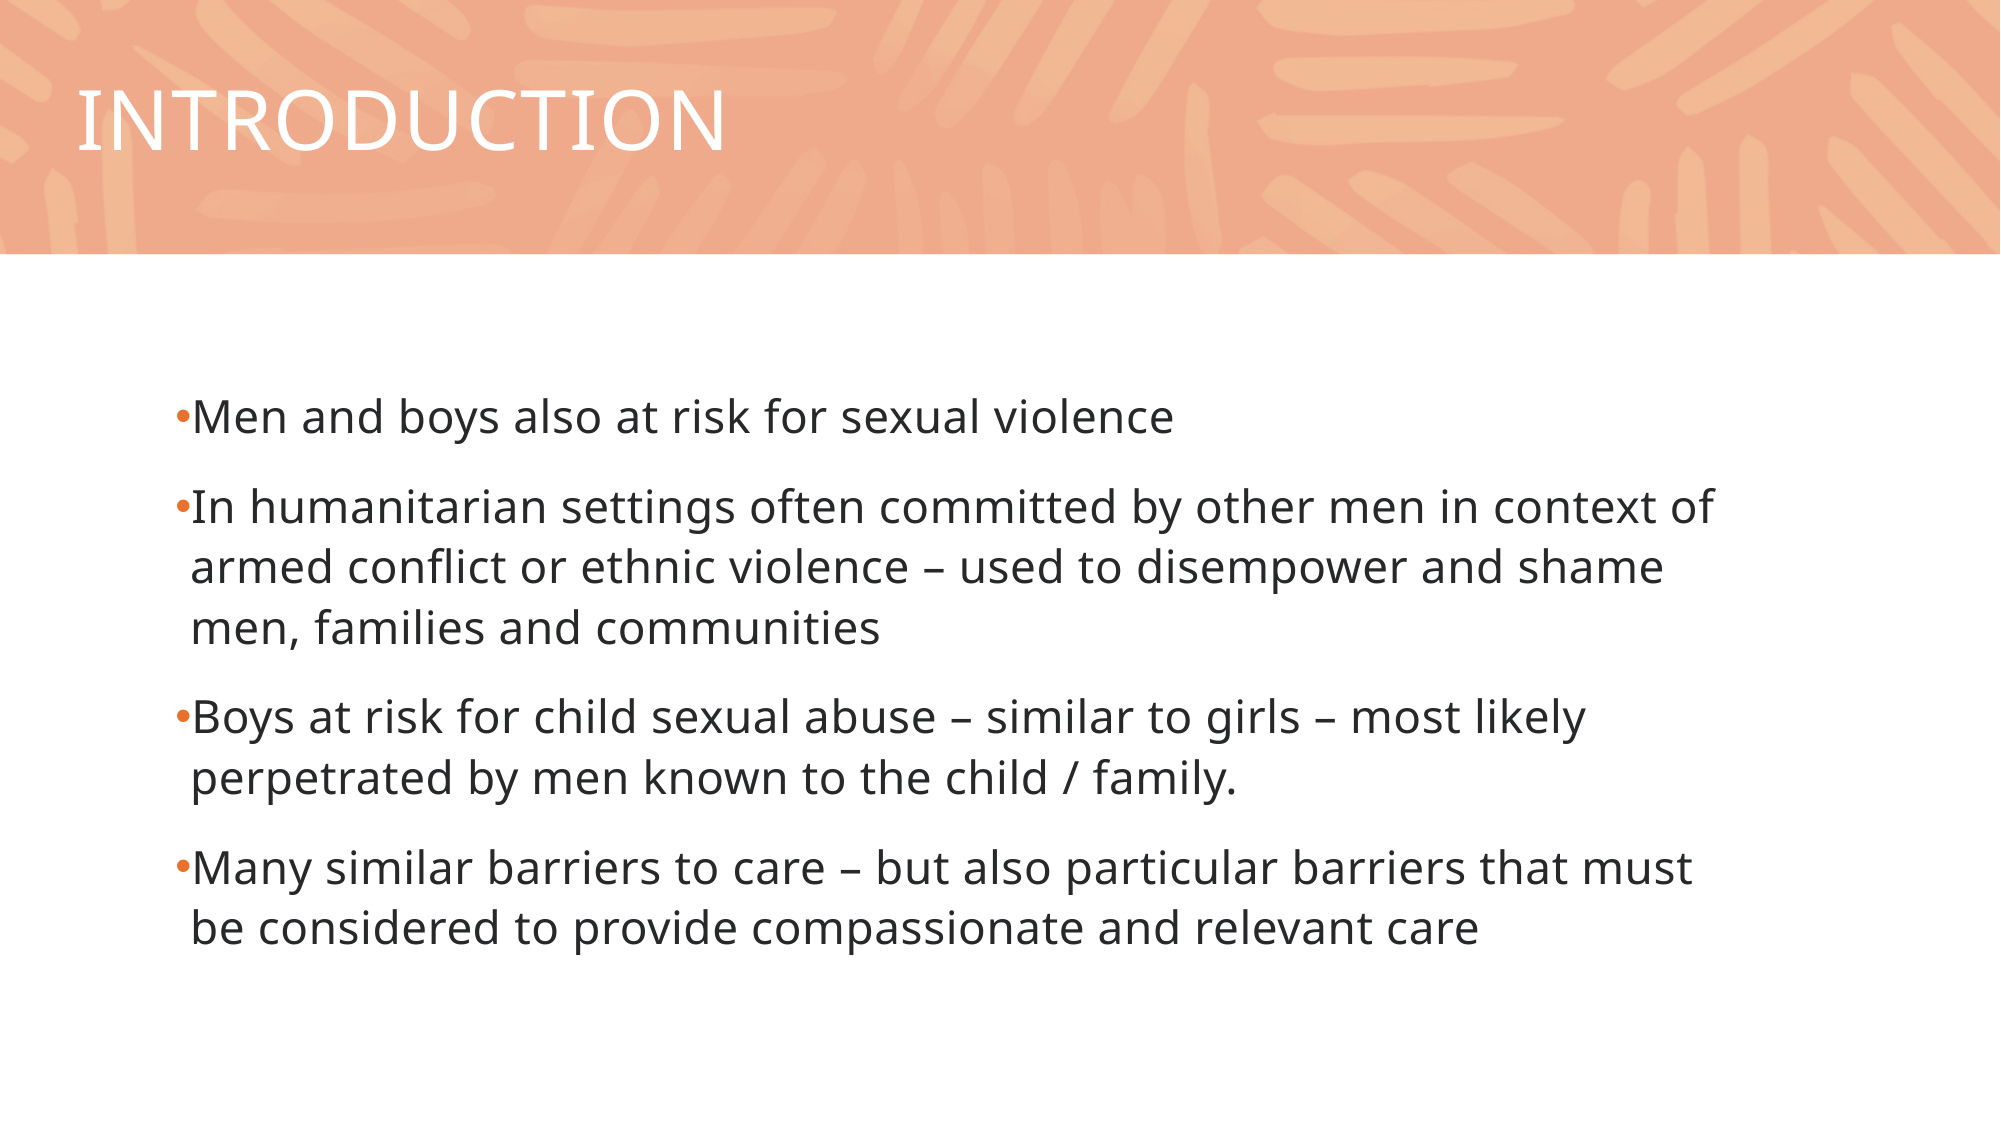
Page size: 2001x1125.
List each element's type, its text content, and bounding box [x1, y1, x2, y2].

list Men and boys also at risk for sexual violence In humanitarian settings often committed by other men in context of armed conflict or ethnic violence – used to disempower and shame men, families and communities Boys at risk for child sexual abuse – similar to girls – most likely perpetrated by men known to the child / family. Many similar barriers to care – but also particular barriers that must be considered to provide compassionate and relevant care [167, 374, 1763, 1036]
title introduction [61, 33, 1938, 220]
picture [0, 0, 2000, 1125]
